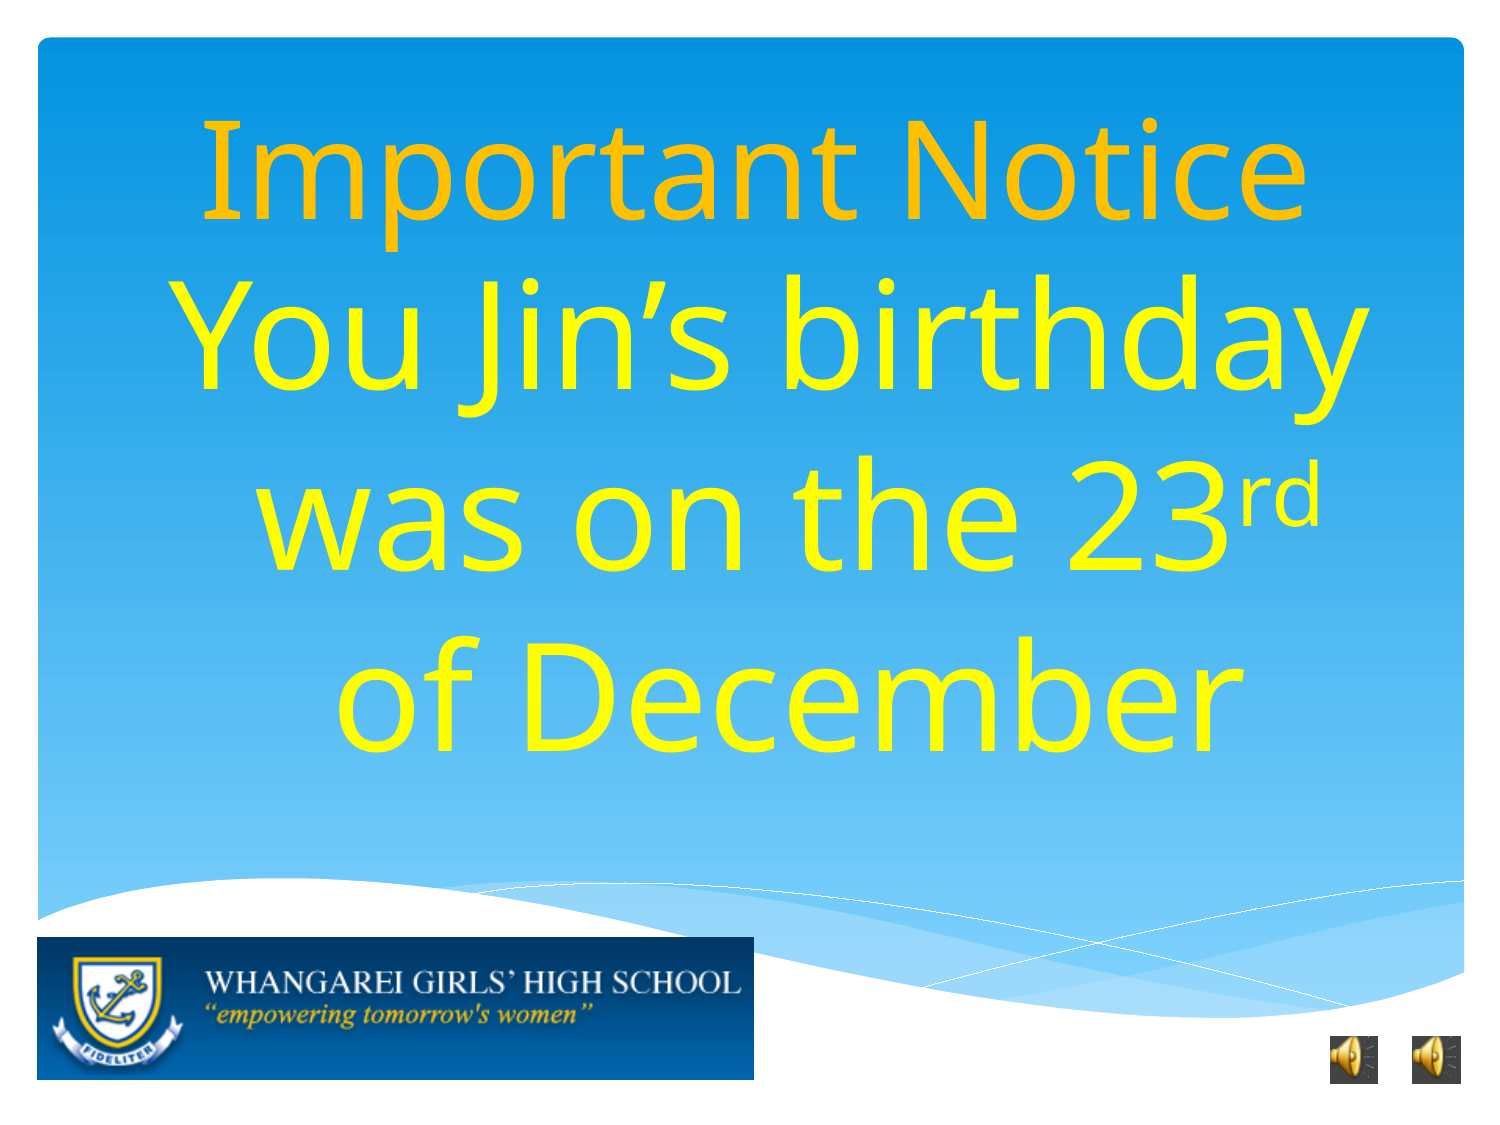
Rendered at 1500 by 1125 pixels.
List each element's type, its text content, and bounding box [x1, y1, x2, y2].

picture [1328, 1034, 1380, 1086]
text_box You Jin’s birthday was on the 23rd of December [149, 231, 1391, 963]
picture [1411, 1034, 1462, 1086]
text_box Important Notice [149, 37, 1362, 255]
picture [37, 937, 754, 1080]
